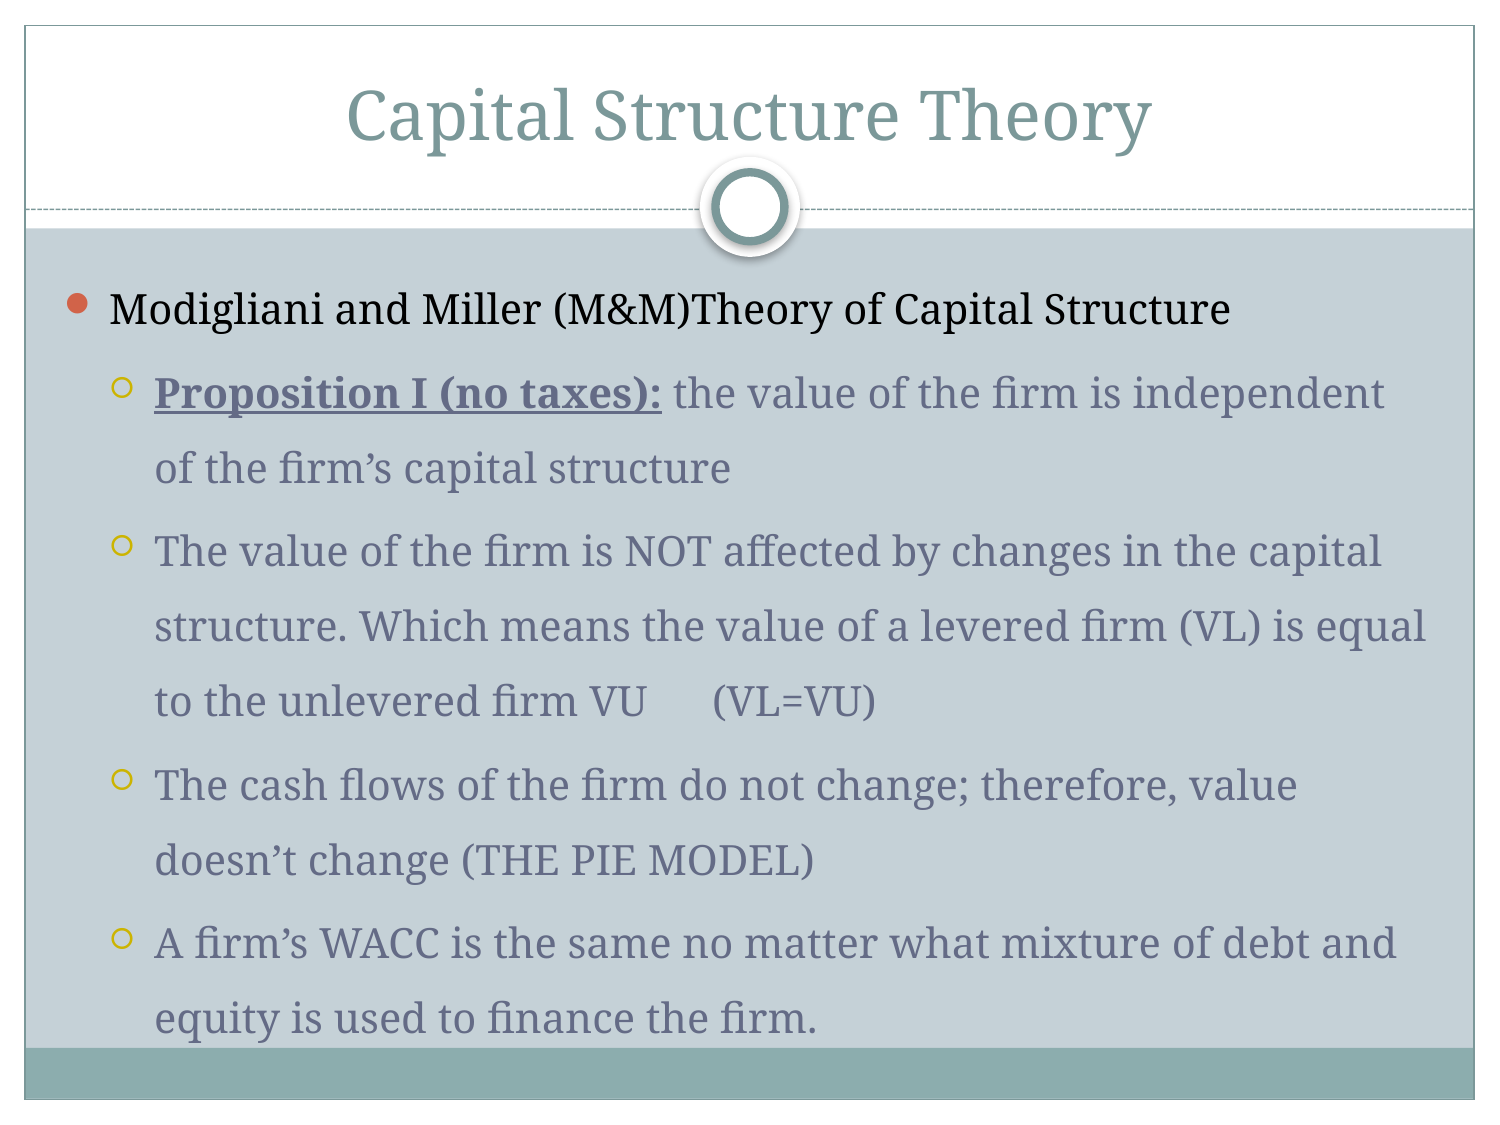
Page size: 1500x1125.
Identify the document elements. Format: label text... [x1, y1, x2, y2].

list Modigliani and Miller (M&M)Theory of Capital Structure Proposition I (no taxes): the value of the firm is independent of the firm’s capital structure The value of the firm is NOT affected by changes in the capital structure. Which means the value of a levered firm (VL) is equal to the unlevered firm VU (VL=VU) The cash flows of the firm do not change; therefore, value doesn’t change (THE PIE MODEL) A firm’s WACC is the same no matter what mixture of debt and equity is used to finance the firm. [49, 250, 1445, 1063]
title Capital Structure Theory [49, 37, 1450, 162]
